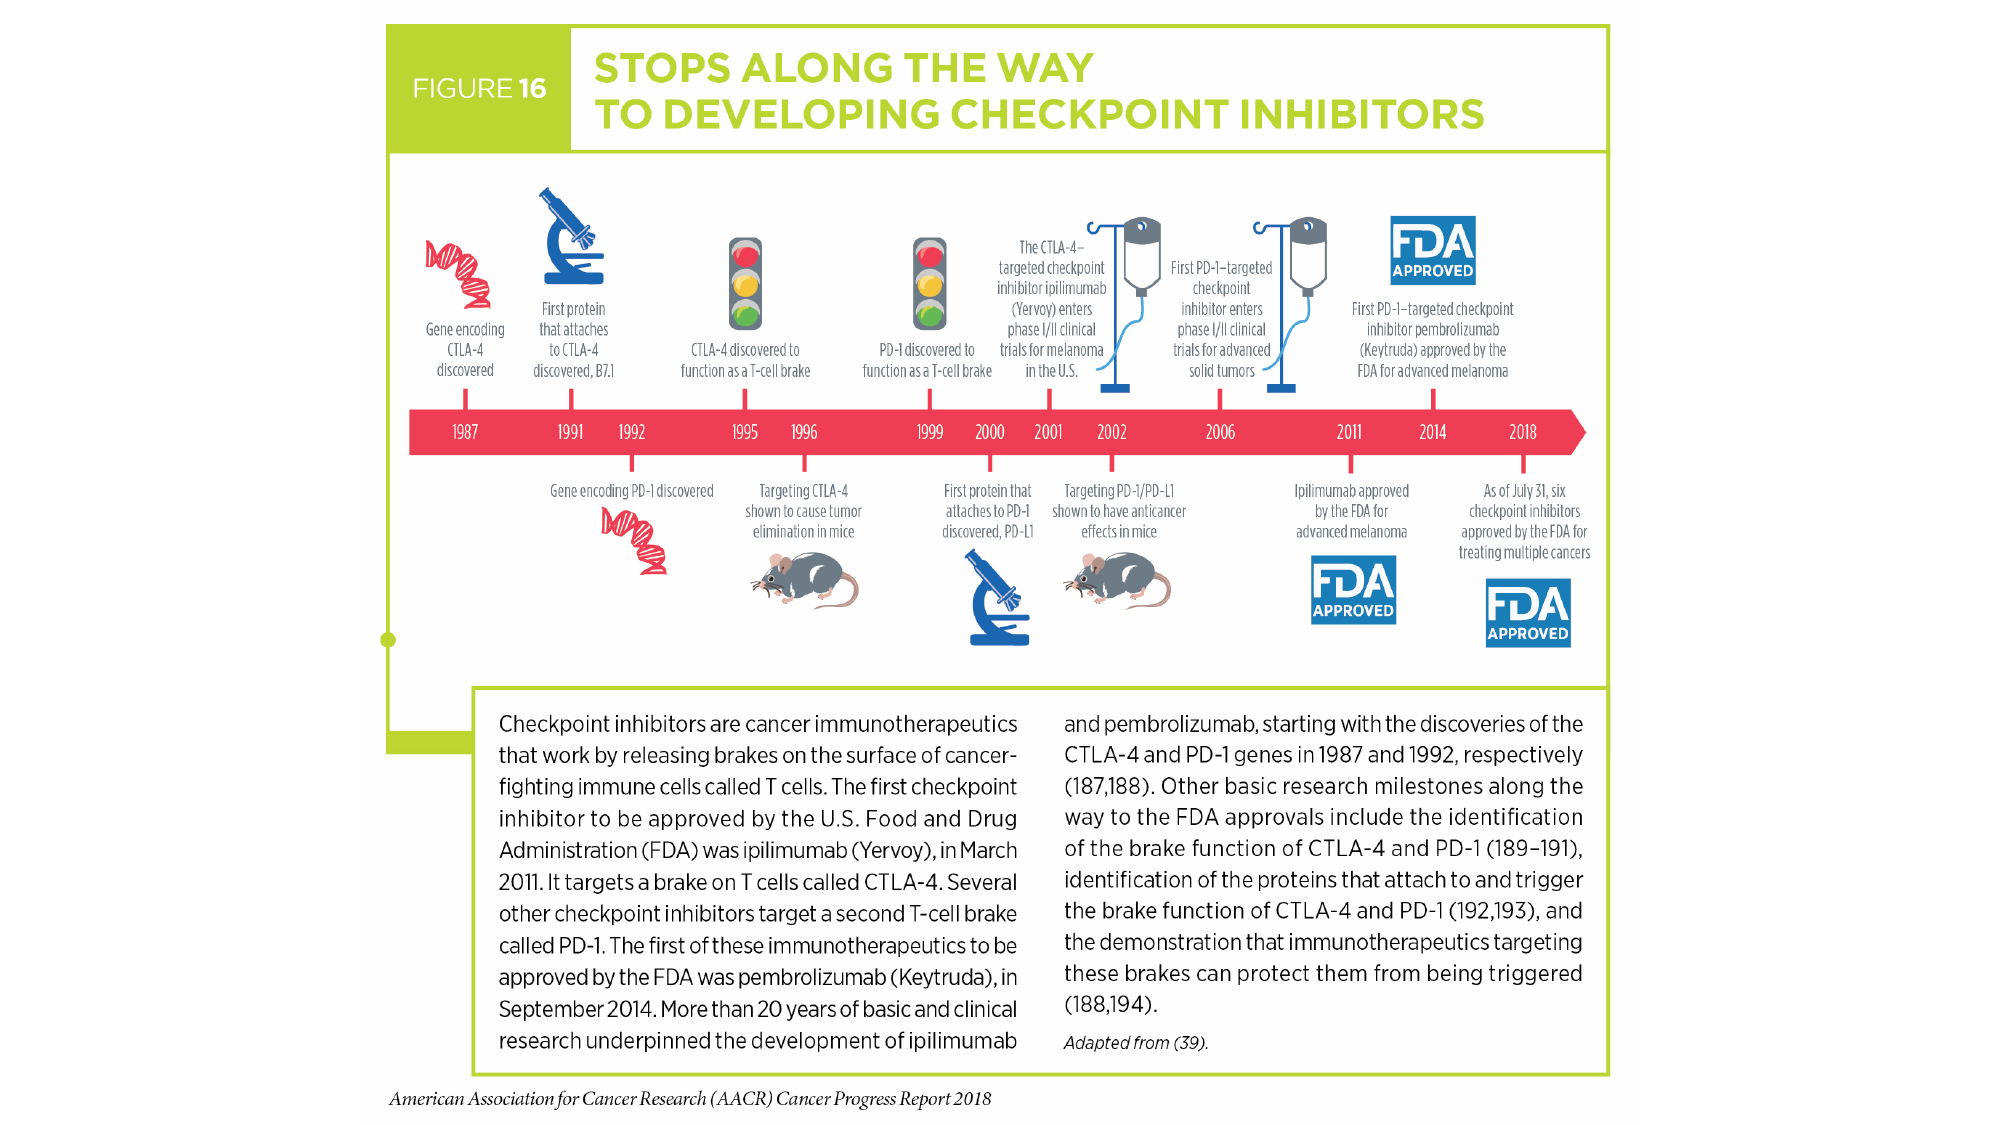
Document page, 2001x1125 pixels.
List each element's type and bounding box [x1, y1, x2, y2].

picture [361, 0, 1636, 1125]
